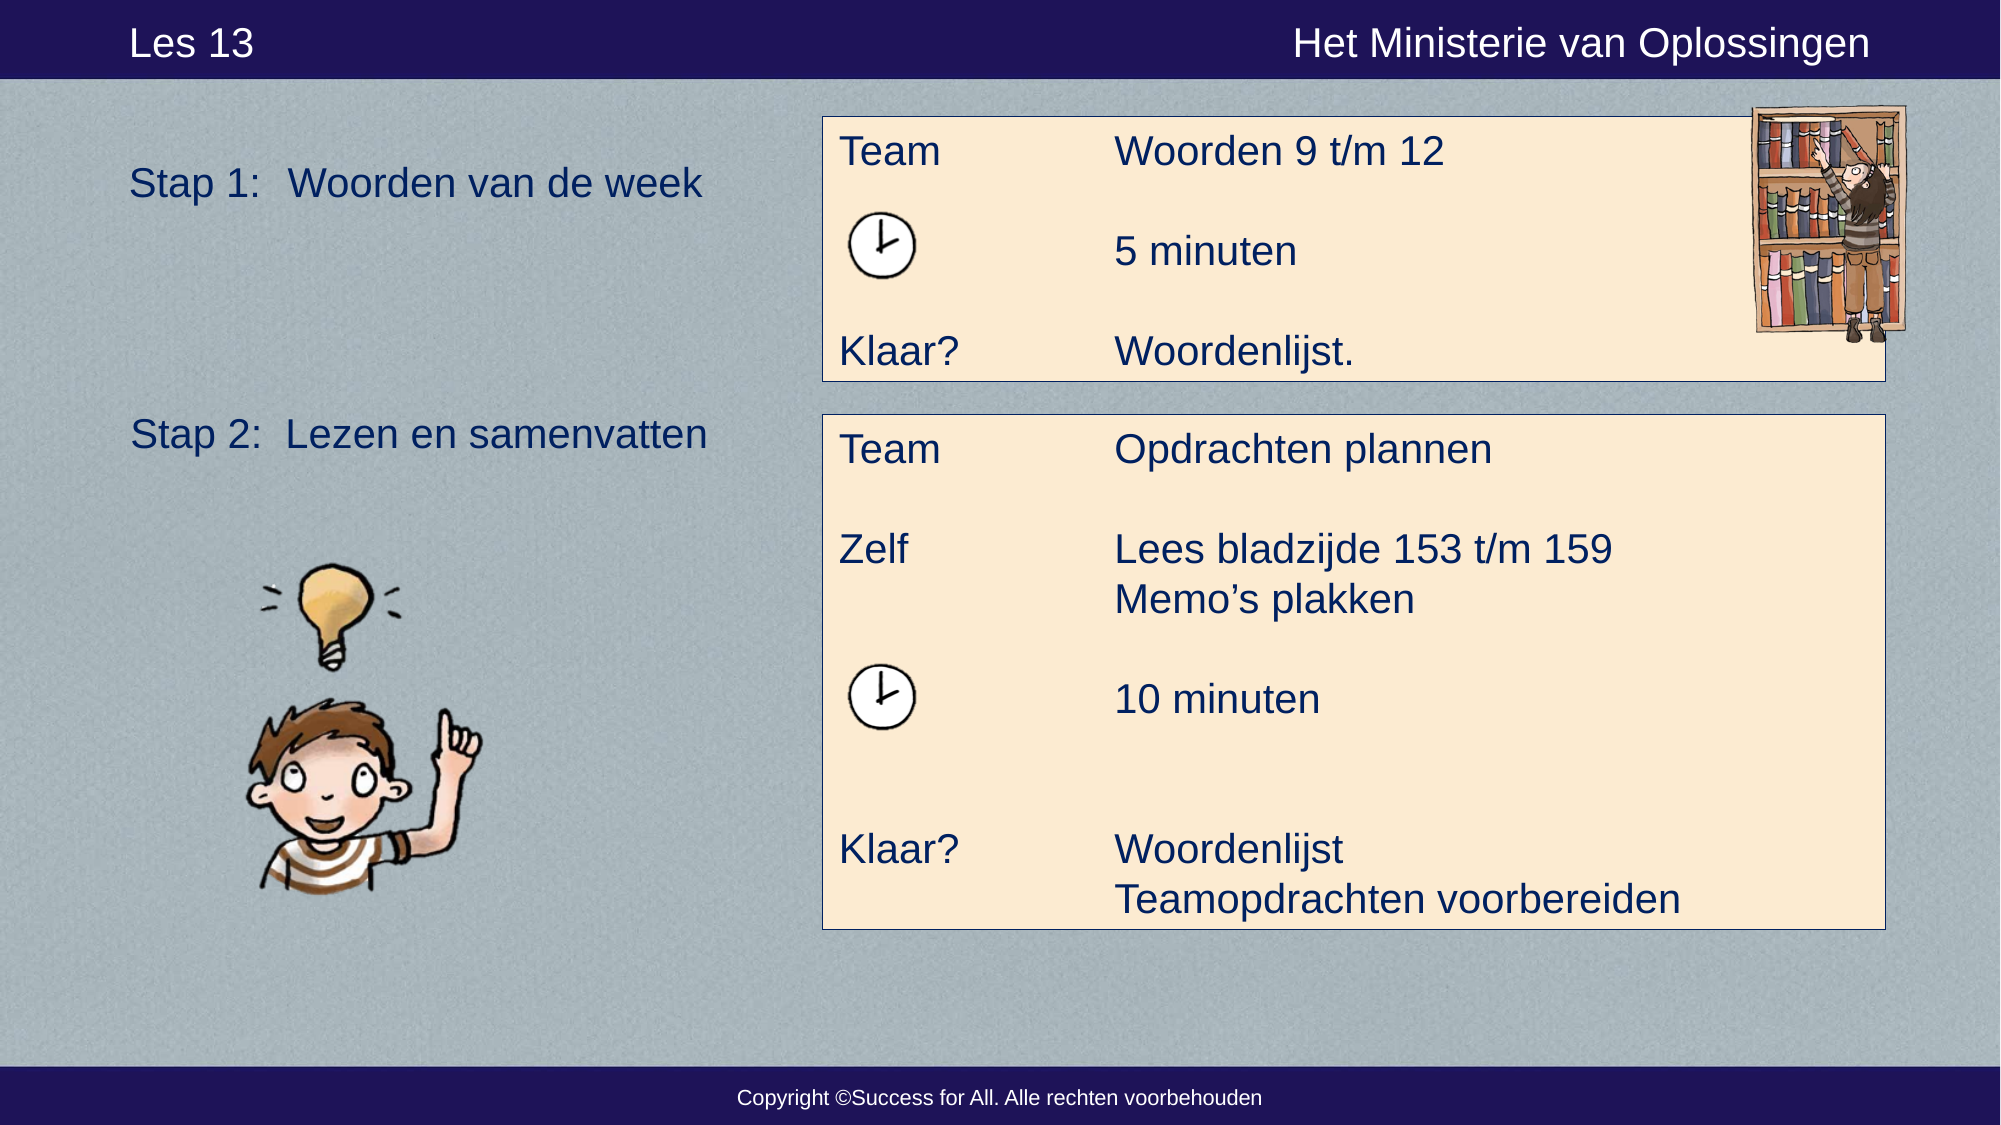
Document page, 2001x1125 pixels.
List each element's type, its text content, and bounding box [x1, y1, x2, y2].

text_box Het Ministerie van Oplossingen [999, 8, 1886, 73]
text_box Stap 1: Woorden van de week Stap 2: Lezen en samenvatten [114, 148, 907, 514]
picture [0, 0, 2001, 1125]
text_box Team Woorden 9 t/m 12 5 minuten Klaar? Woordenlijst. [822, 116, 1886, 382]
text_box Copyright ©Success for All. Alle rechten voorbehouden [0, 1076, 2000, 1125]
text_box Team Opdrachten plannen Zelf Lees bladzijde 153 t/m 159 Memo’s plakken 10 minuten Klaar? Woordenlijst Teamopdrachten voorbereiden [822, 414, 1886, 930]
text_box Les 13 [114, 8, 354, 73]
